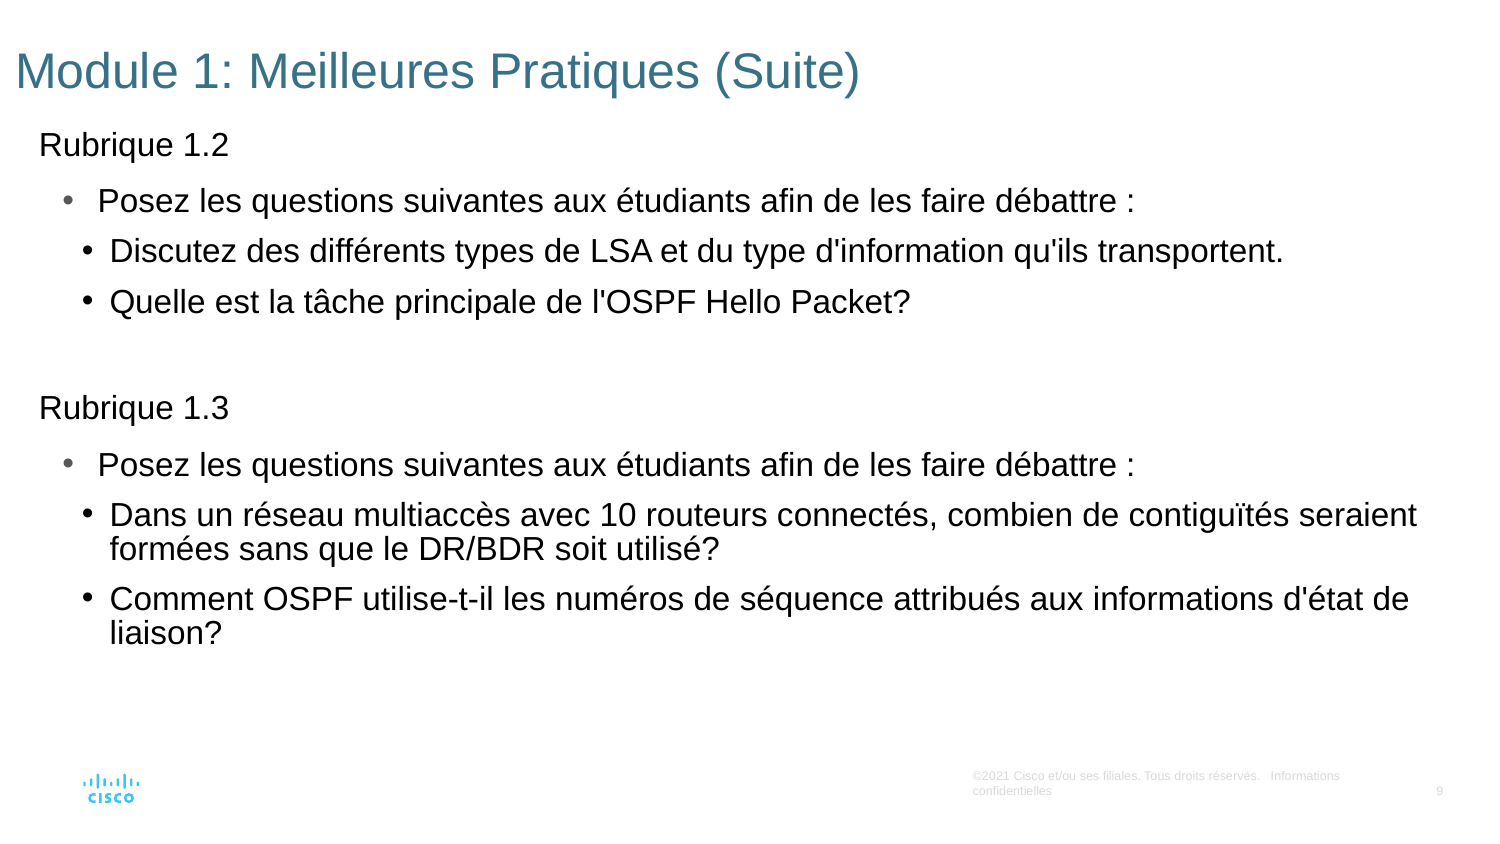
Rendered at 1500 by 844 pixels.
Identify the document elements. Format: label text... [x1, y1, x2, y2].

title Module 1: Meilleures Pratiques (Suite) [0, 6, 1500, 131]
list Rubrique 1.2 Posez les questions suivantes aux étudiants afin de les faire débattre : Discutez des différents types de LSA et du type d'information qu'ils transportent. Quelle est la tâche principale de l'OSPF Hello Packet? Rubrique 1.3 Posez les questions suivantes aux étudiants afin de les faire débattre : Dans un réseau multiaccès avec 10 routeurs connectés, combien de contiguïtés seraient formées sans que le DR/BDR soit utilisé? Comment OSPF utilise-t-il les numéros de séquence attribués aux informations d'état de liaison? [23, 121, 1477, 804]
